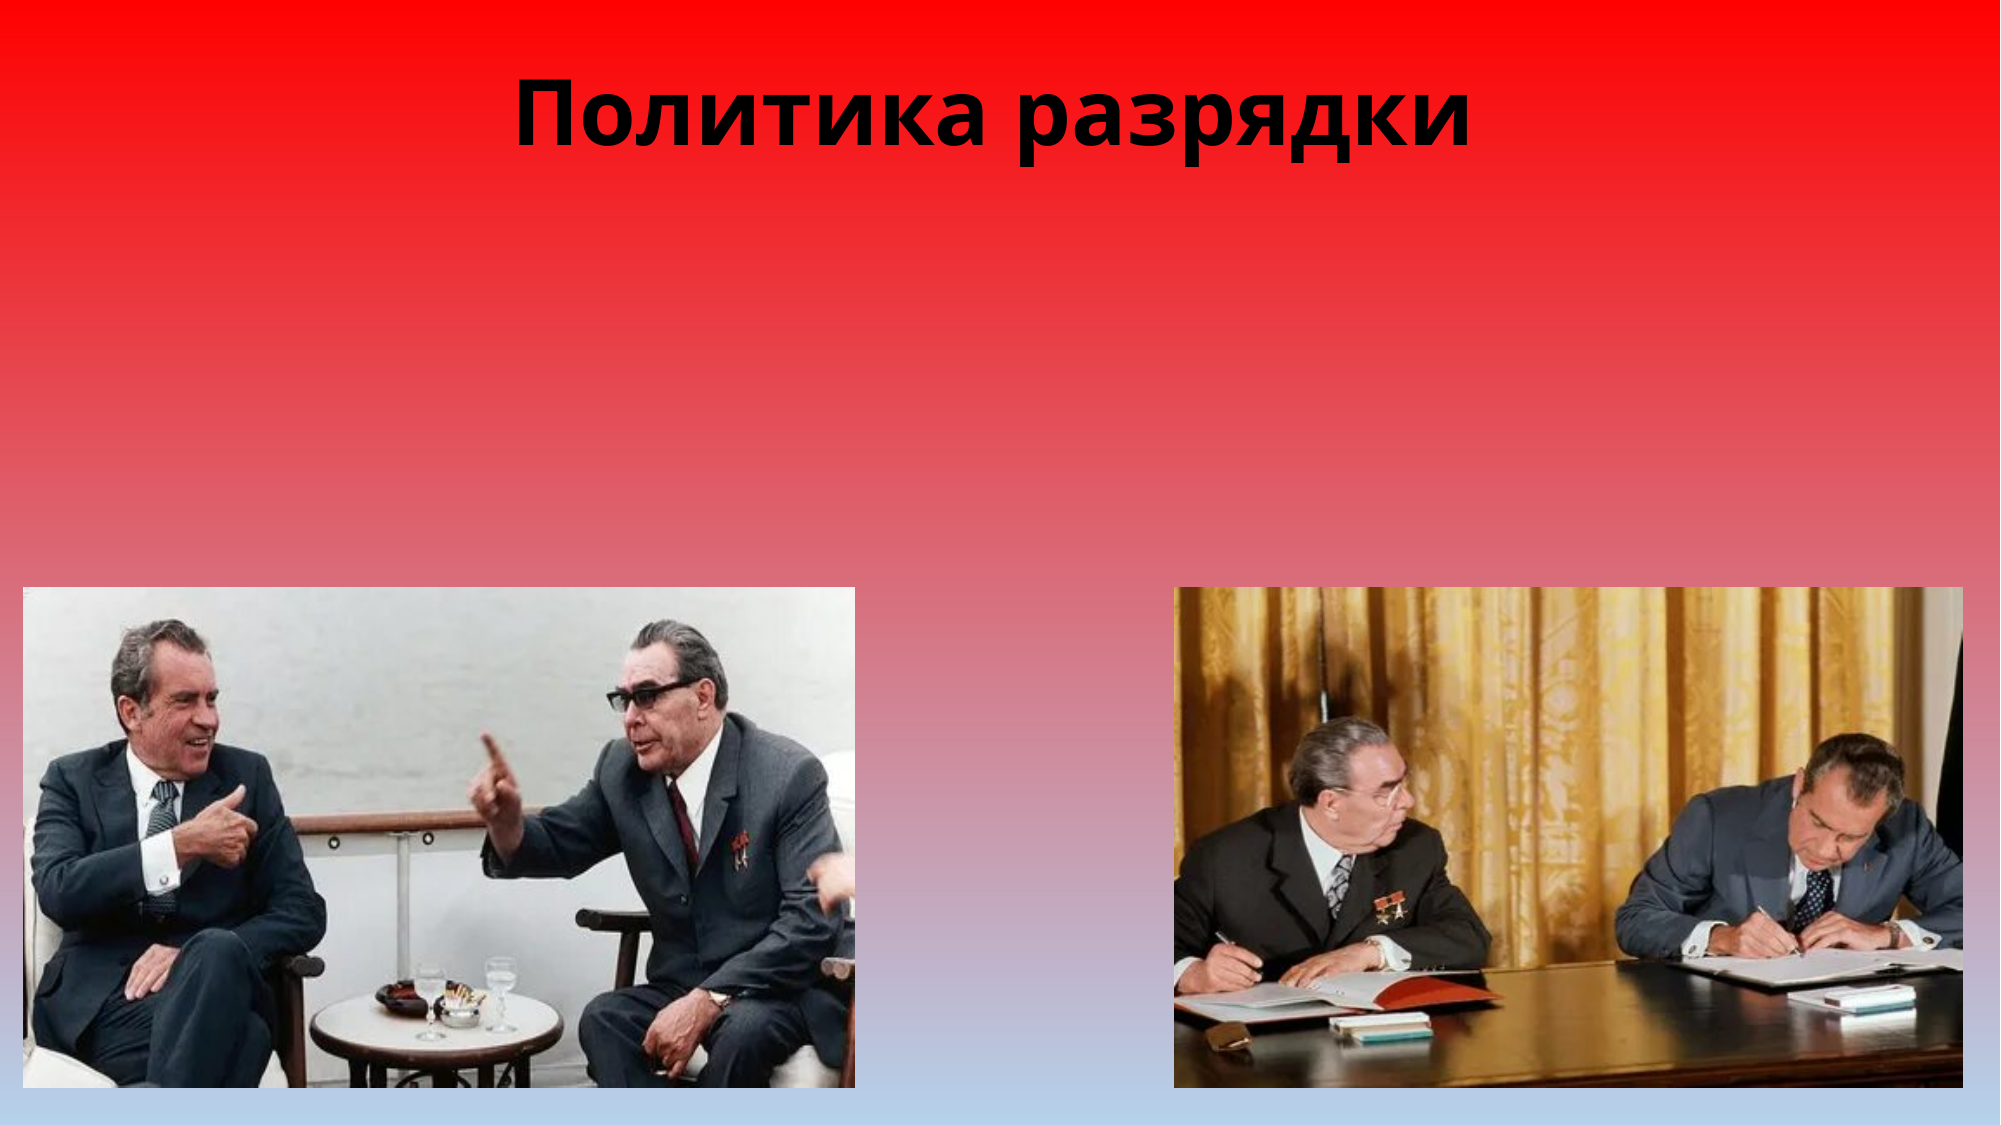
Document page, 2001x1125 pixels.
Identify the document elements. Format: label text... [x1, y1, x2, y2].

title Политика разрядки [23, 19, 1963, 212]
picture [1174, 587, 1963, 1088]
picture [23, 587, 855, 1088]
